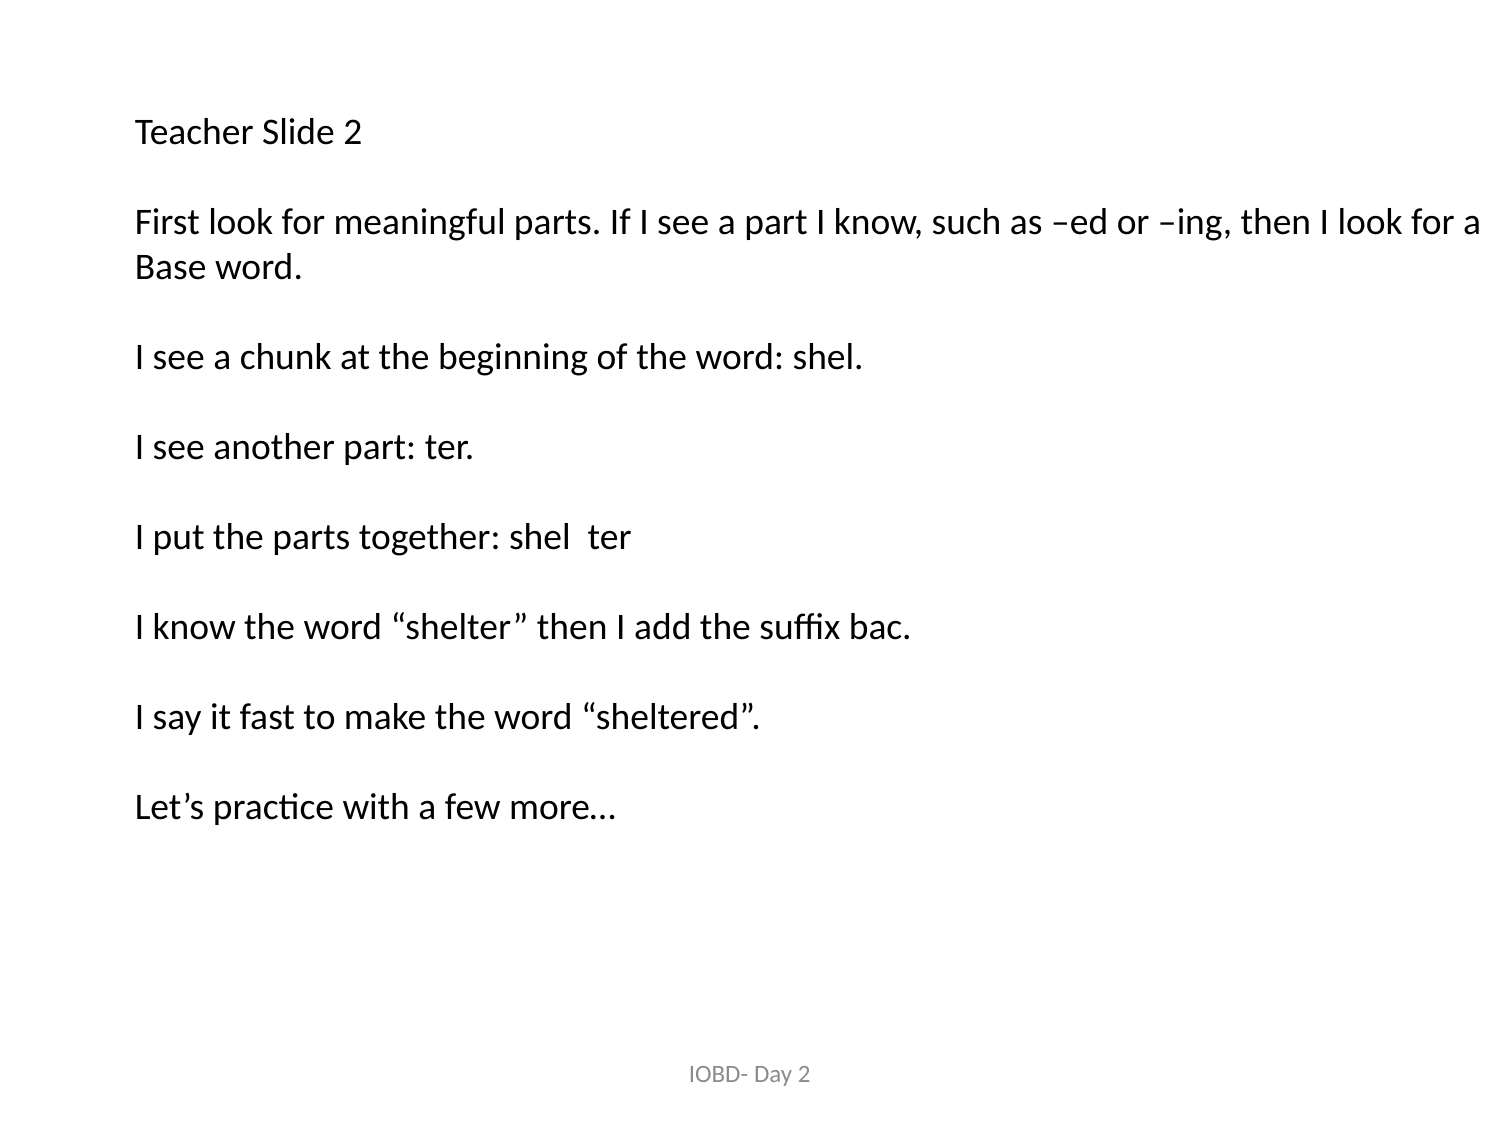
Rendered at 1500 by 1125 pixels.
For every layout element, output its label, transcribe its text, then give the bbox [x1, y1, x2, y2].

footer IOBD- Day 2 [512, 1042, 988, 1103]
text_box Teacher Slide 2 First look for meaningful parts. If I see a part I know, such as –ed or –ing, then I look for a Base word. I see a chunk at the beginning of the word: shel. I see another part: ter. I put the parts together: shel ter I know the word “shelter” then I add the suffix bac. I say it fast to make the word “sheltered”. Let’s practice with a few more… [120, 99, 1499, 925]
